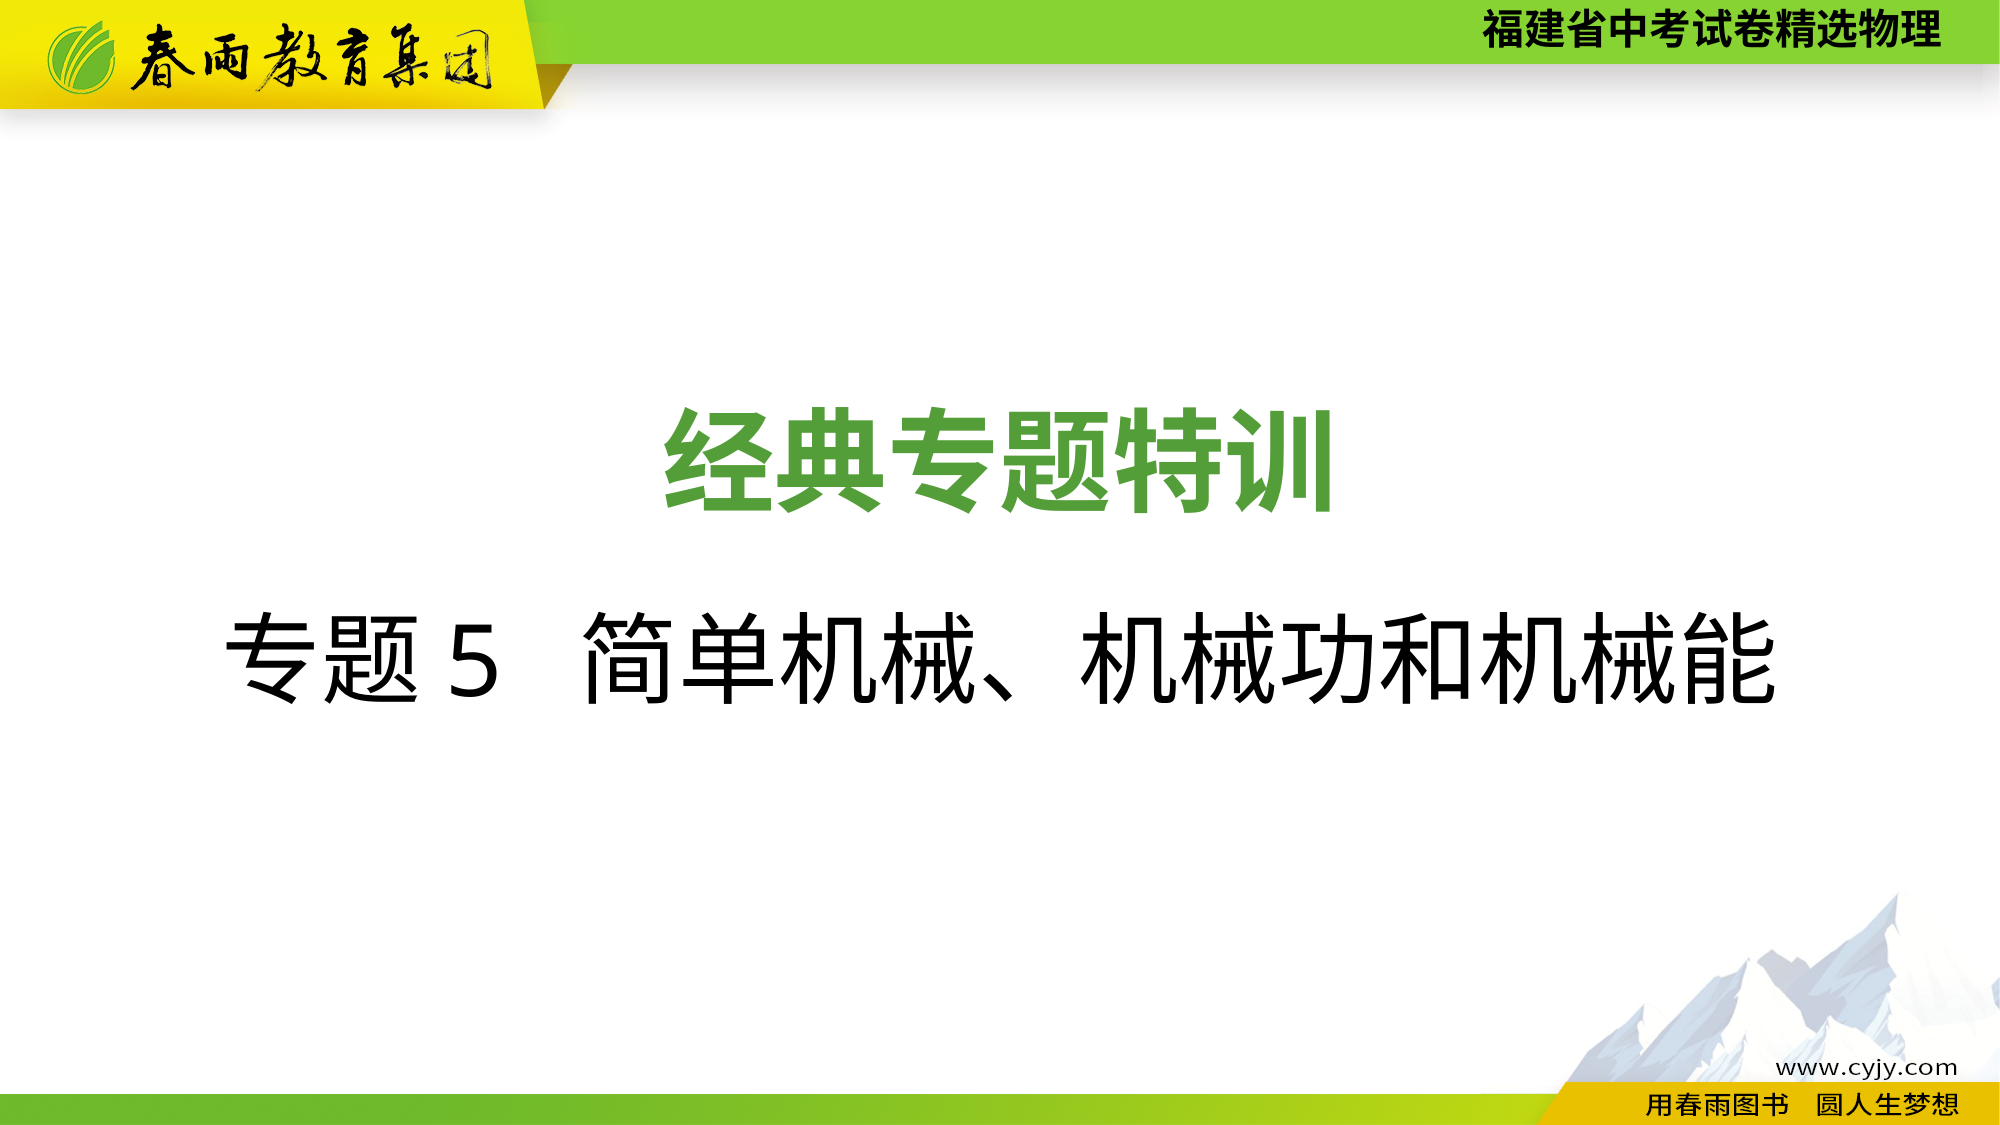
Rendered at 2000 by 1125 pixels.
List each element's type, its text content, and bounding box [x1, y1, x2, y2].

text_box 经典专题特训 [54, 316, 1946, 528]
picture [0, 0, 2000, 1125]
text_box 专题5 简单机械、机械功和机械能 [54, 528, 1946, 724]
